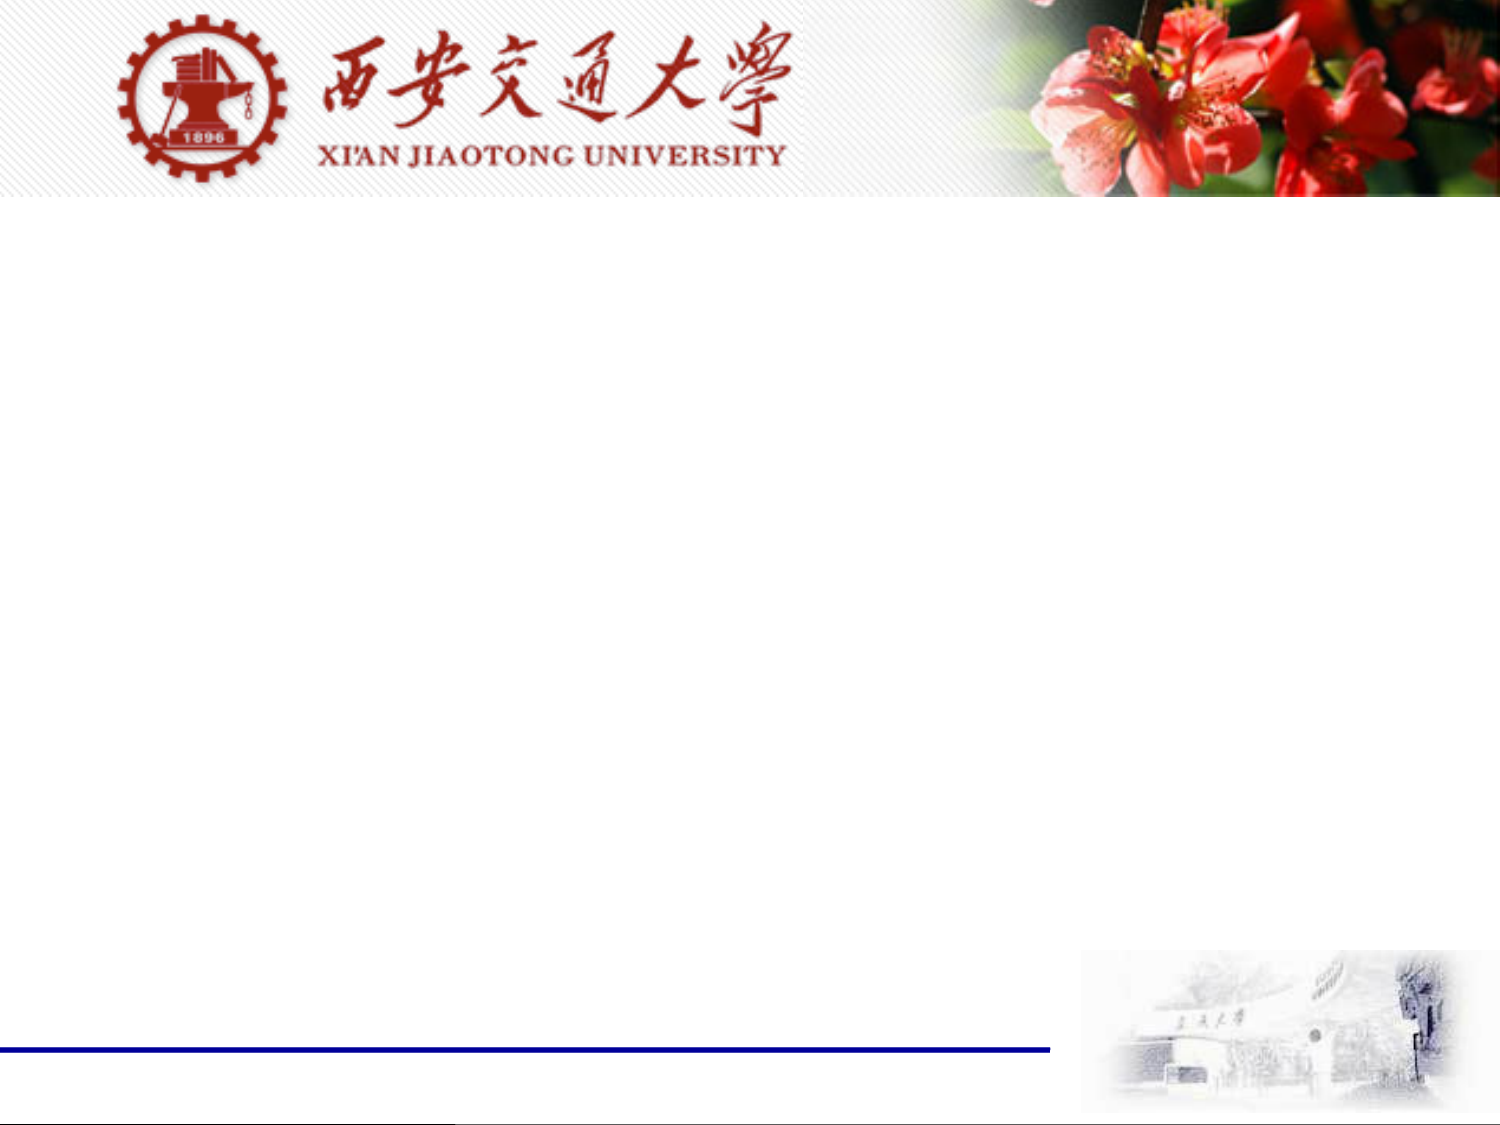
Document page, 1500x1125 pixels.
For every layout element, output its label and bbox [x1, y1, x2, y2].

picture [1081, 950, 1500, 1113]
picture [0, 0, 1500, 197]
